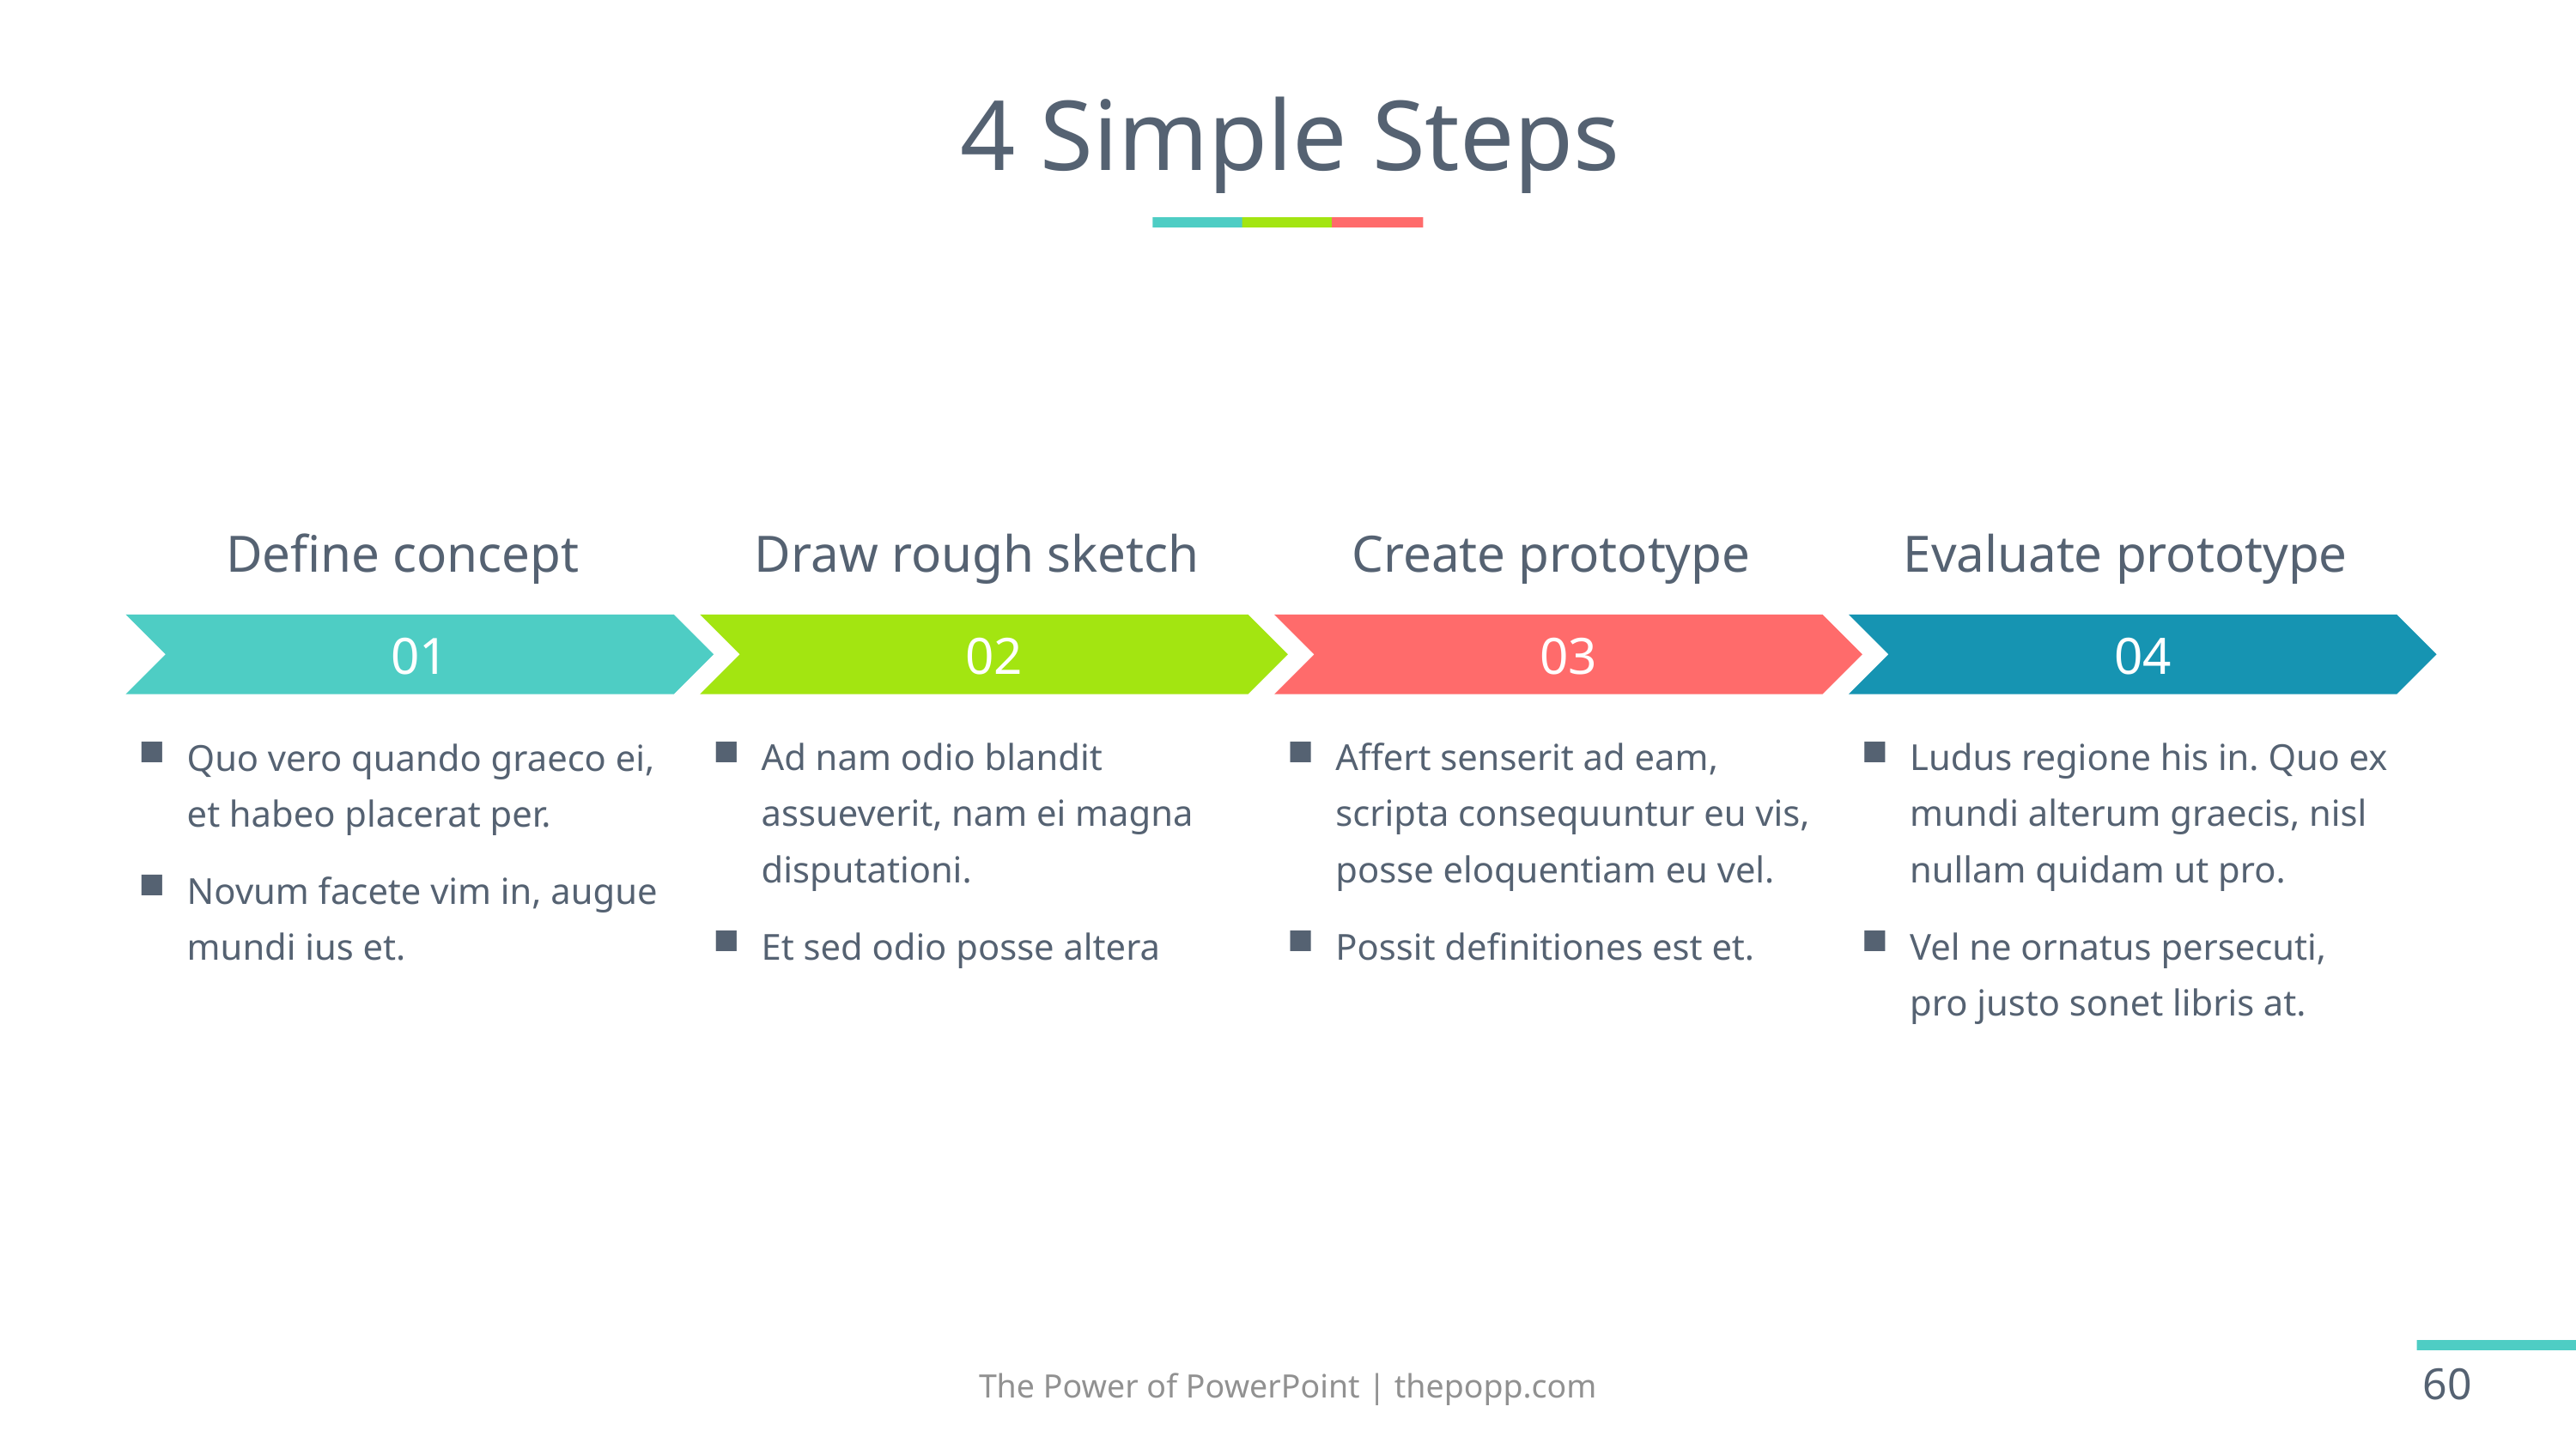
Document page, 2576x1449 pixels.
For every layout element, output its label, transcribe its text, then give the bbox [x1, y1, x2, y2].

list Create prototype [1274, 382, 1828, 589]
footer The Power of PowerPoint | thepopp.com [853, 1349, 1723, 1427]
title 4 Simple Steps [69, 49, 2512, 230]
list Ludus regione his in. Quo ex mundi alterum graecis, nisl nullam quidam ut pro. Vel ne ornatus persecuti, pro justo sonet libris at. [1848, 715, 2403, 1160]
slide_number 60 [2409, 1351, 2576, 1421]
list Evaluate prototype [1848, 382, 2403, 589]
list Draw rough sketch [700, 382, 1254, 589]
list Quo vero quando graeco ei, et habeo placerat per. Novum facete vim in, augue mundi ius et. [125, 715, 679, 1160]
list Affert senserit ad eam, scripta consequuntur eu vis, posse eloquentiam eu vel. Possit definitiones est et. [1274, 715, 1828, 1160]
list Ad nam odio blandit assueverit, nam ei magna disputationi. Et sed odio posse altera [700, 715, 1254, 1160]
list Define concept [125, 382, 679, 589]
